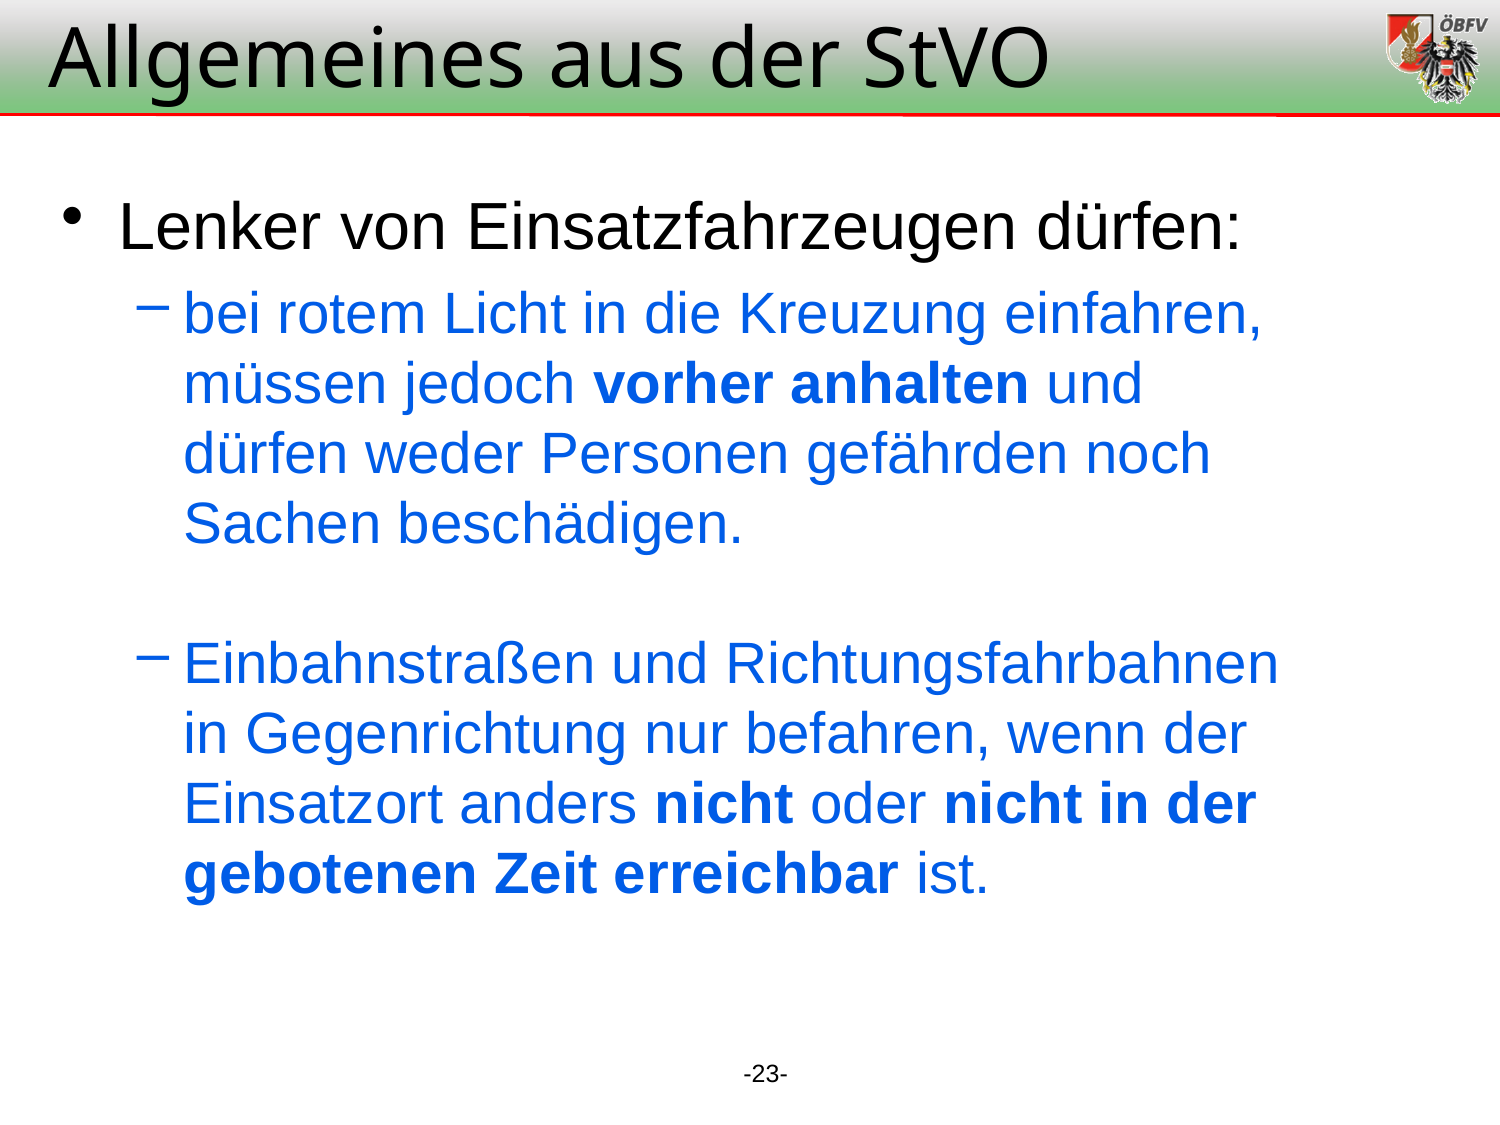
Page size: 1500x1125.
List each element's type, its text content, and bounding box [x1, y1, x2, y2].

list Lenker von Einsatzfahrzeugen dürfen: bei rotem Licht in die Kreuzung einfahren, müssen jedoch vorher anhalten und dürfen weder Personen gefährden noch Sachen beschädigen. Einbahnstraßen und Richtungsfahrbahnen in Gegenrichtung nur befahren, wenn der Einsatzort anders nicht oder nicht in der gebotenen Zeit erreichbar ist. [46, 175, 1322, 951]
title Allgemeines aus der StVO [33, 10, 1384, 98]
slide_number -23- [609, 1049, 923, 1101]
picture [0, 0, 1500, 113]
